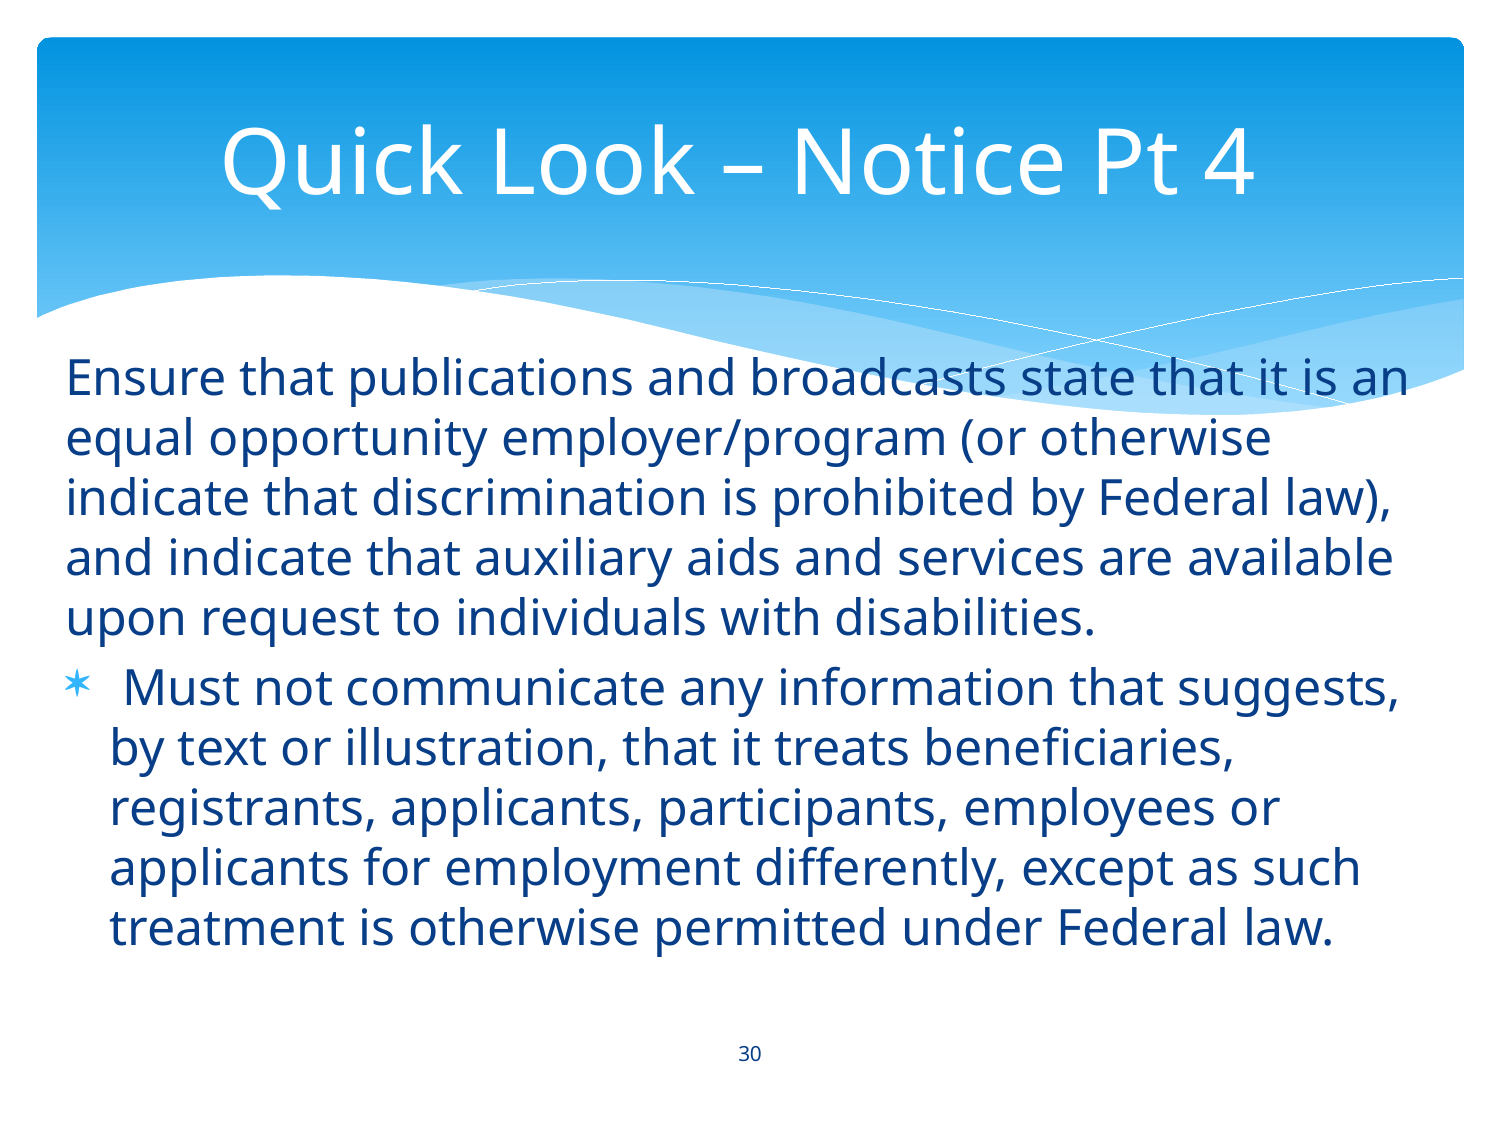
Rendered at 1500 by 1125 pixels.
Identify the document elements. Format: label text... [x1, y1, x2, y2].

title Quick Look – Notice Pt 4 [75, 55, 1425, 261]
slide_number 30 [654, 1025, 846, 1086]
list Ensure that publications and broadcasts state that it is an equal opportunity employer/program (or otherwise indicate that discrimination is prohibited by Federal law), and indicate that auxiliary aids and services are available upon request to individuals with disabilities. Must not communicate any information that suggests, by text or illustration, that it treats beneficiaries, registrants, applicants, participants, employees or applicants for employment differently, except as such treatment is otherwise permitted under Federal law. [50, 337, 1463, 1050]
